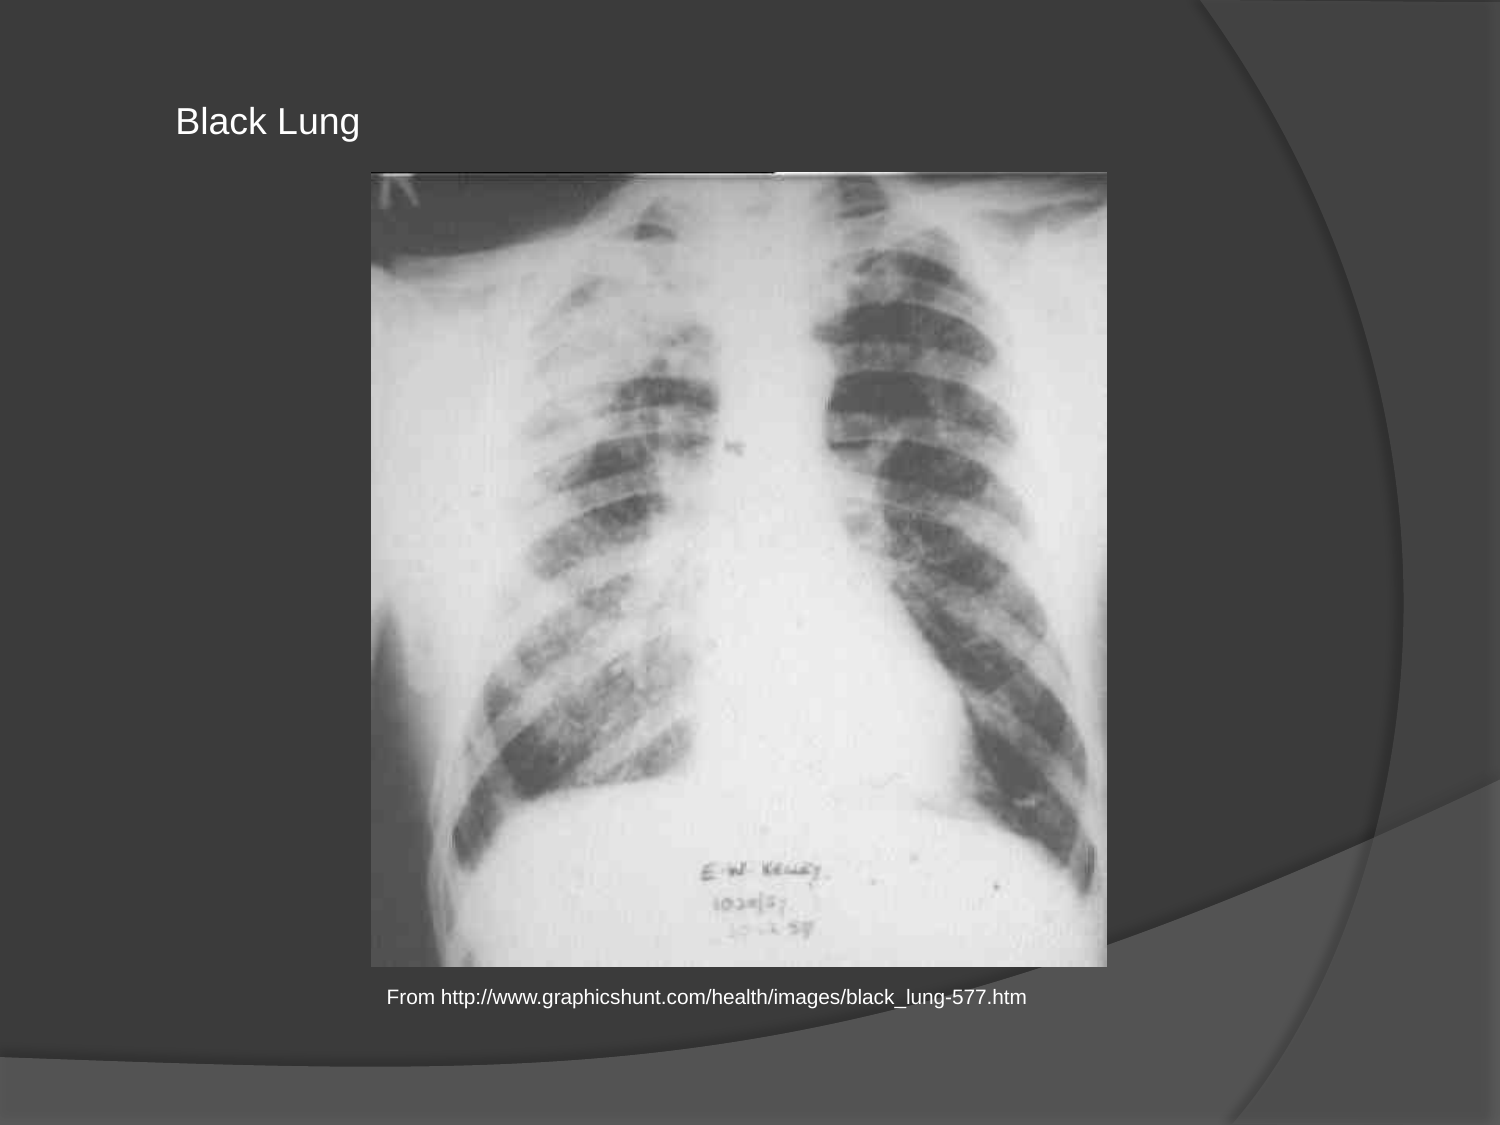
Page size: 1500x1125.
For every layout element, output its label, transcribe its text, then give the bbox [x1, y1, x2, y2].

text_box From http://www.graphicshunt.com/health/images/black_lung-577.htm [371, 975, 1122, 1016]
picture [371, 172, 1107, 967]
text_box Black Lung [160, 89, 376, 150]
